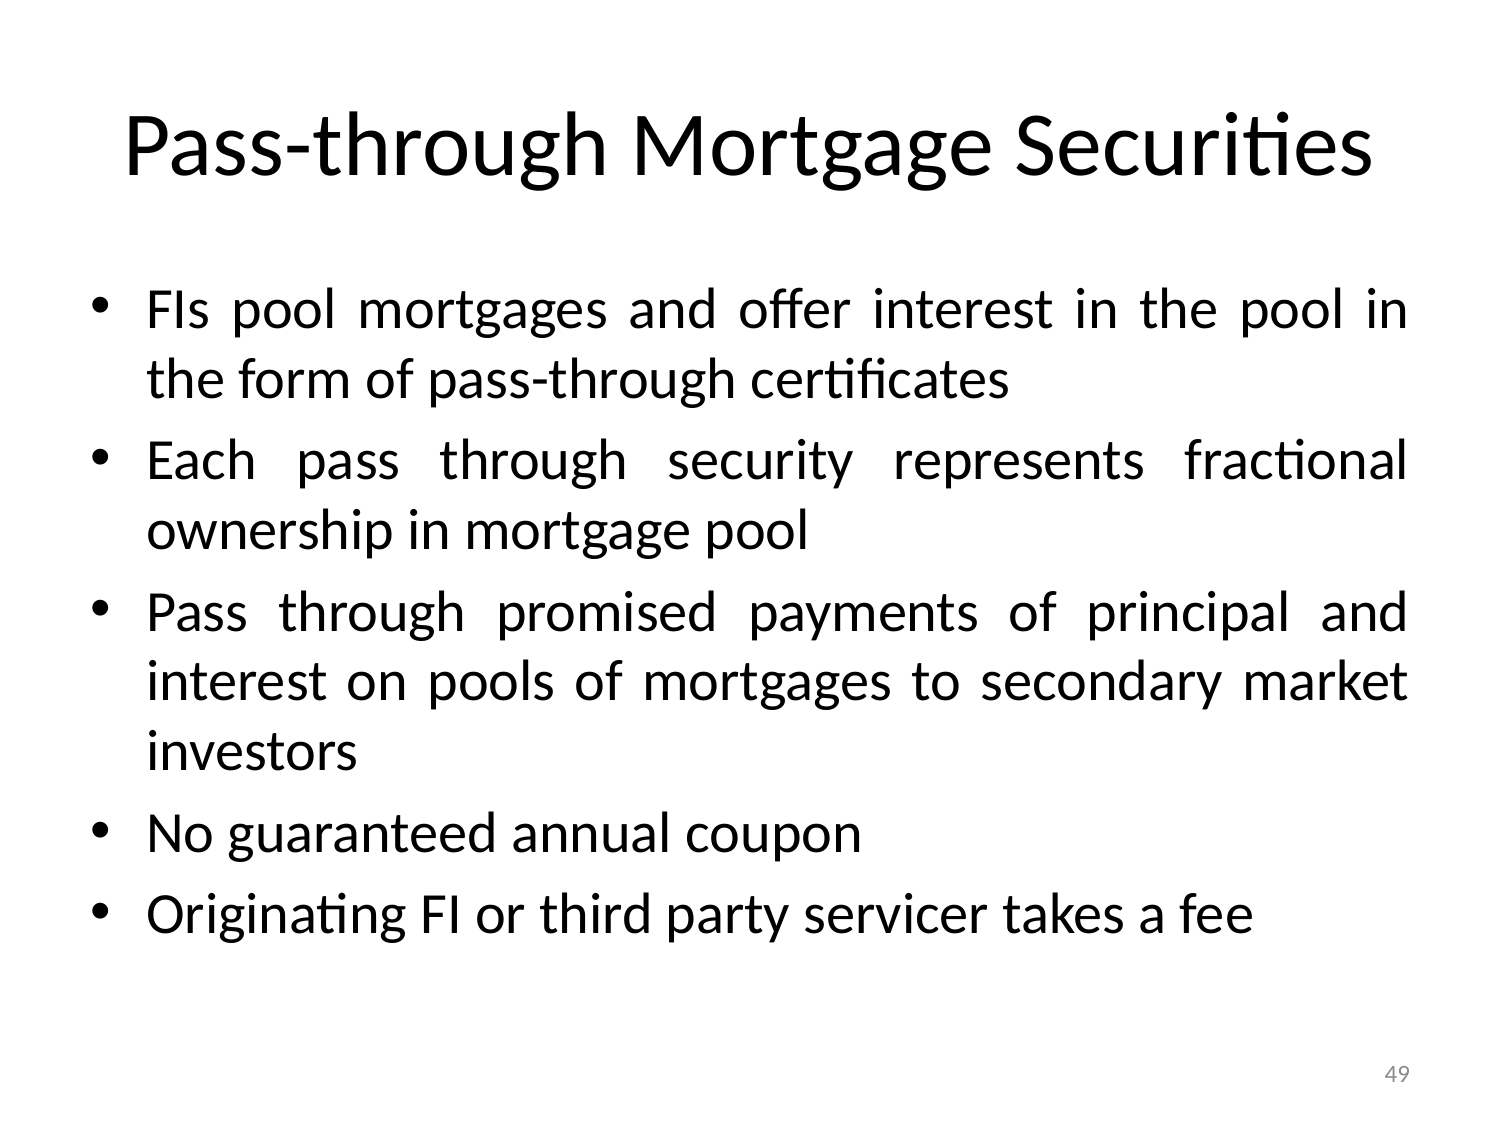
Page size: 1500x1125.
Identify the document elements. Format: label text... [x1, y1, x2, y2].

title Pass-through Mortgage Securities [75, 45, 1425, 233]
slide_number 49 [1074, 1042, 1425, 1103]
list FIs pool mortgages and offer interest in the pool in the form of pass-through certificates Each pass through security represents fractional ownership in mortgage pool Pass through promised payments of principal and interest on pools of mortgages to secondary market investors No guaranteed annual coupon Originating FI or third party servicer takes a fee [75, 262, 1425, 1005]
